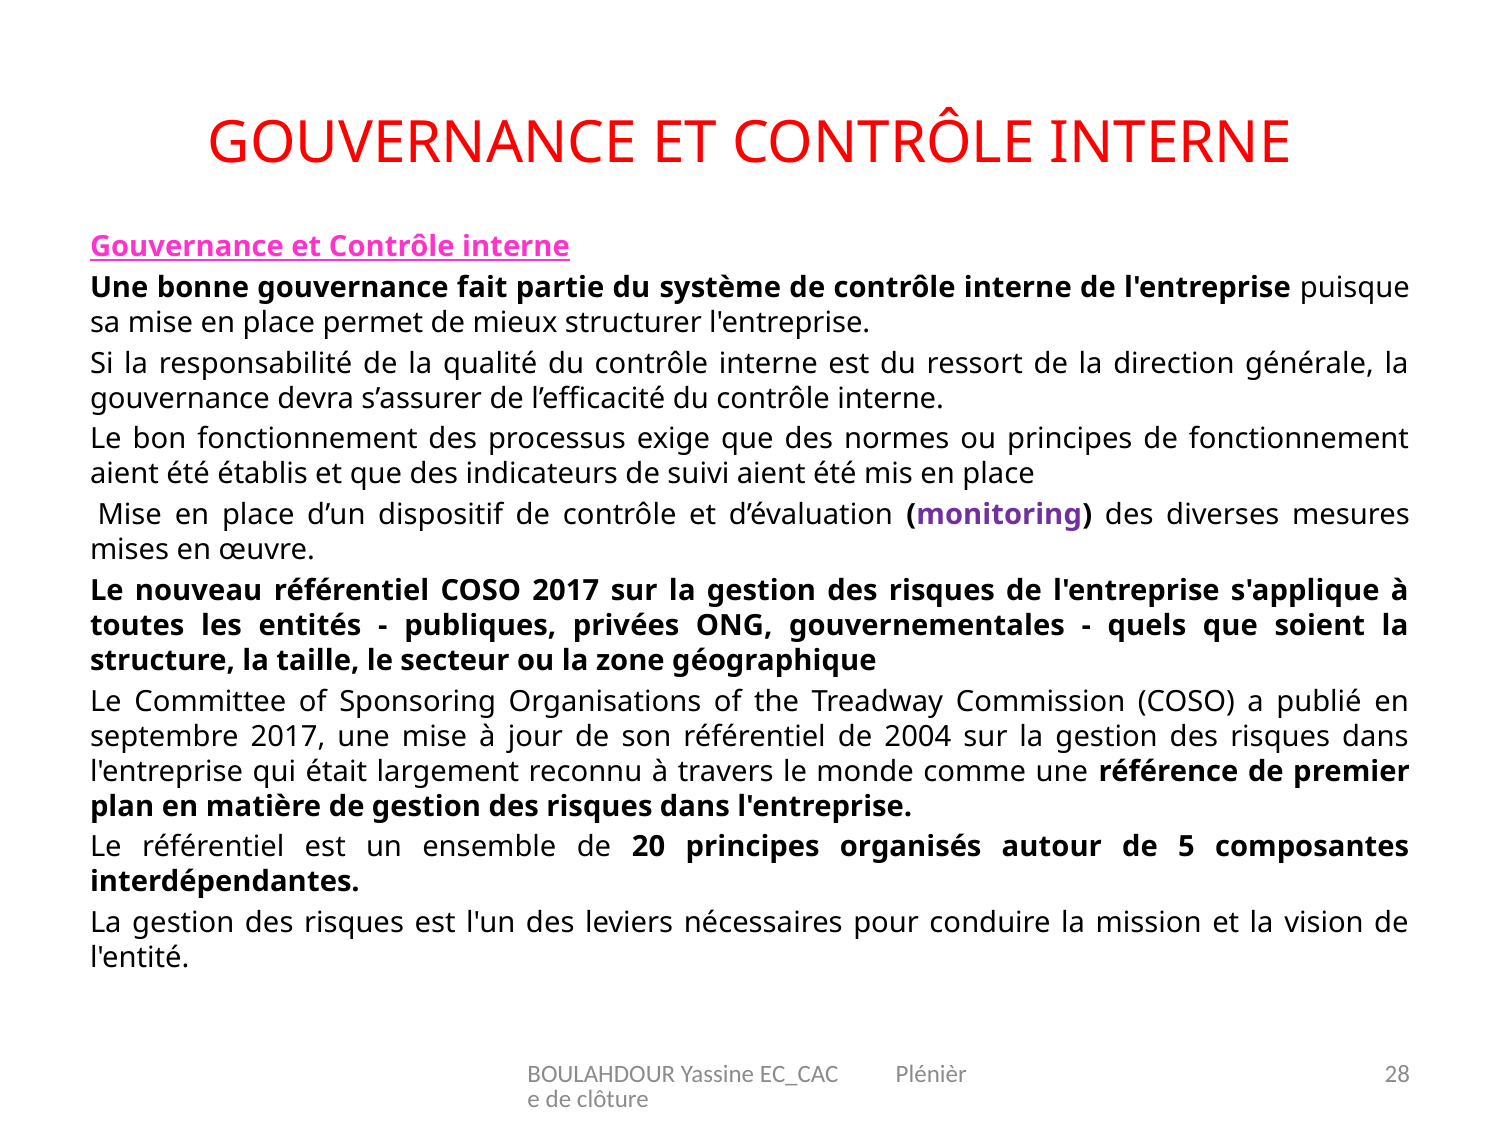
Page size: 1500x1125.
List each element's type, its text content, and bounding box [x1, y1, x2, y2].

footer BOULAHDOUR Yassine EC_CAC Plénière de clôture [512, 1042, 988, 1103]
slide_number 28 [1074, 1042, 1425, 1103]
title Gouvernance et contrôle interne [75, 45, 1425, 219]
list Gouvernance et Contrôle interne Une bonne gouvernance fait partie du système de contrôle interne de l'entreprise puisque sa mise en place permet de mieux structurer l'entreprise. Si la responsabilité de la qualité du contrôle interne est du ressort de la direction générale, la gouvernance devra s’assurer de l’efficacité du contrôle interne. Le bon fonctionnement des processus exige que des normes ou principes de fonctionnement aient été établis et que des indicateurs de suivi aient été mis en place Mise en place d’un dispositif de contrôle et d’évaluation (monitoring) des diverses mesures mises en œuvre. Le nouveau référentiel COSO 2017 sur la gestion des risques de l'entreprise s'applique à toutes les entités - publiques, privées ONG, gouvernementales - quels que soient la structure, la taille, le secteur ou la zone géographique Le Committee of Sponsoring Organisations of the Treadway Commission (COSO) a publié en septembre 2017, une mise à jour de son référentiel de 2004 sur la gestion des risques dans l'entreprise qui était largement reconnu à travers le monde comme une référence de premier plan en matière de gestion des risques dans l'entreprise. Le référentiel est un ensemble de 20 principes organisés autour de 5 composantes interdépendantes. La gestion des risques est l'un des leviers nécessaires pour conduire la mission et la vision de l'entité. [75, 219, 1425, 1005]
